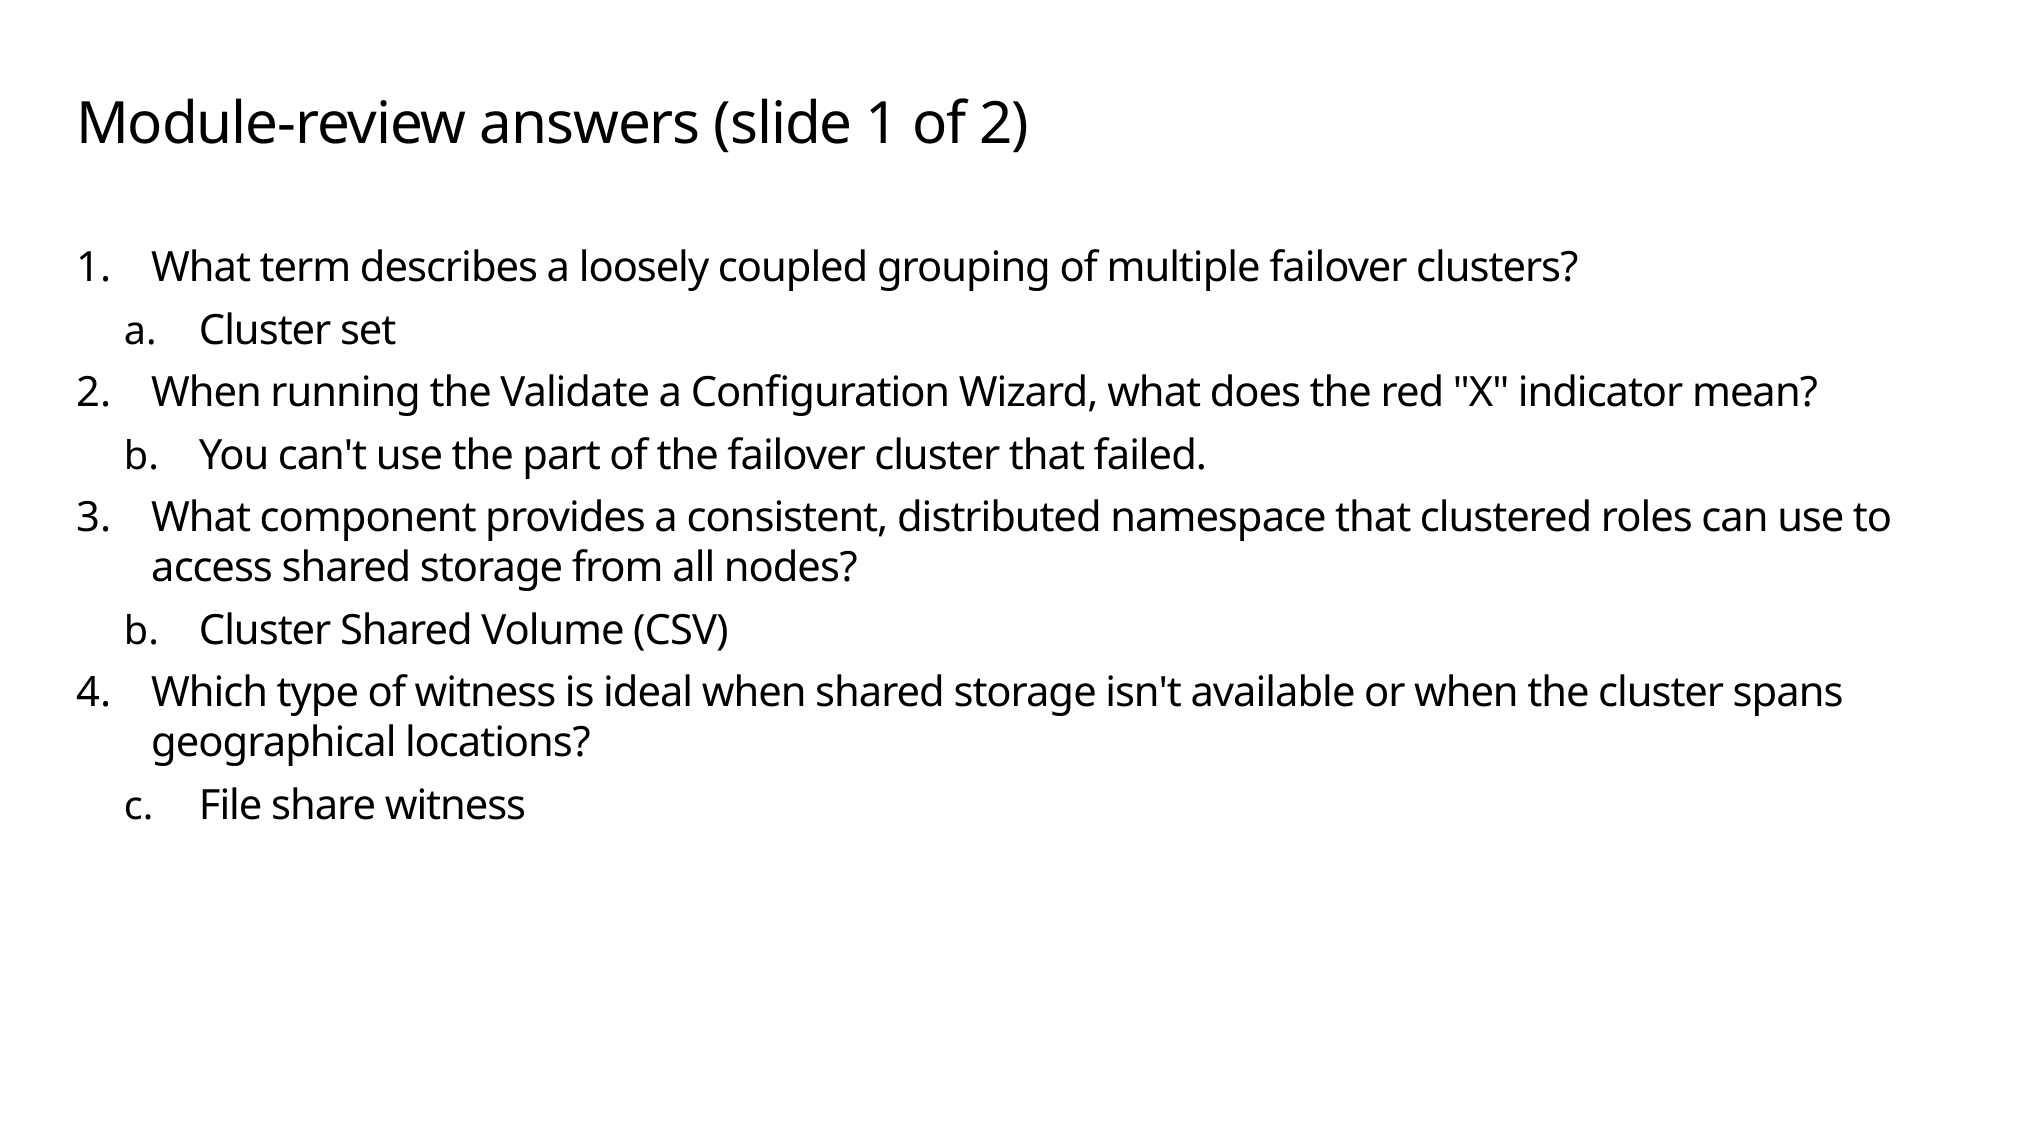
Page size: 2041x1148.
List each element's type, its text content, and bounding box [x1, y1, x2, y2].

list What term describes a loosely coupled grouping of multiple failover clusters? Cluster set When running the Validate a Configuration Wizard, what does the red "X" indicator mean? You can't use the part of the failover cluster that failed. What component provides a consistent, distributed namespace that clustered roles can use to access shared storage from all nodes? Cluster Shared Volume (CSV) Which type of witness is ideal when shared storage isn't available or when the cluster spans geographical locations? File share witness [76, 240, 1956, 1074]
title Module-review answers (slide 1 of 2) [76, 93, 1968, 161]
